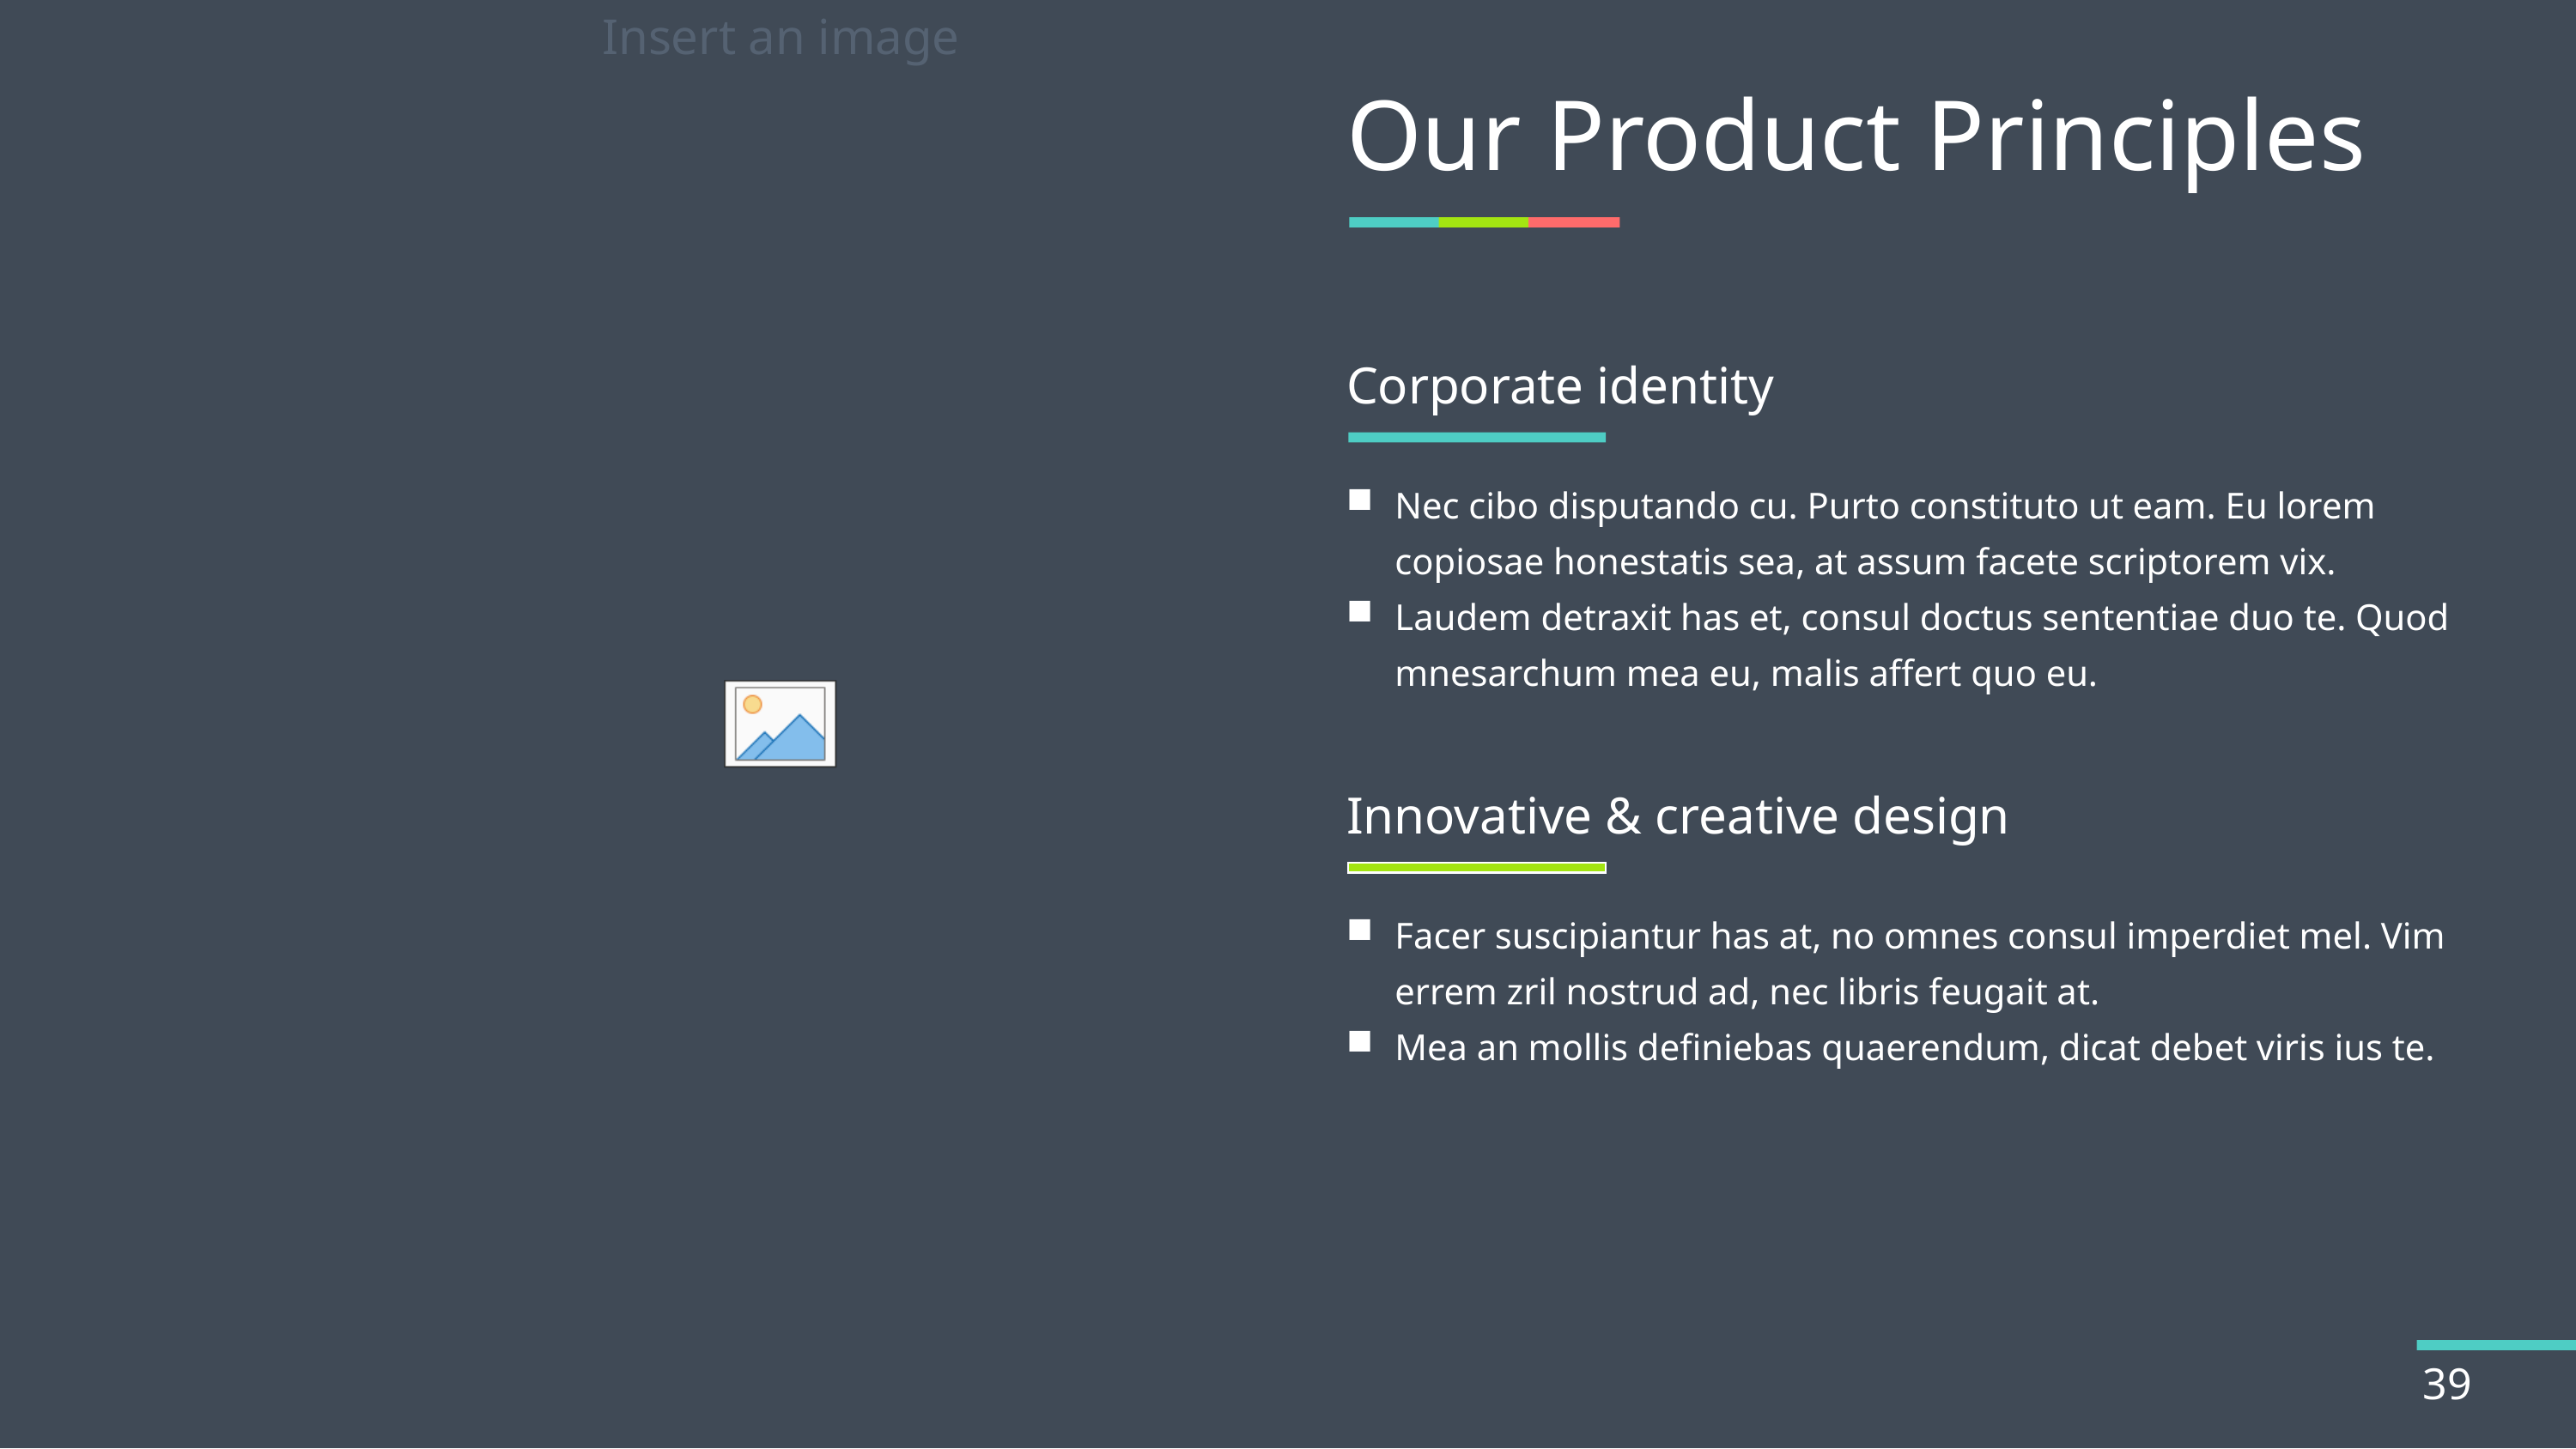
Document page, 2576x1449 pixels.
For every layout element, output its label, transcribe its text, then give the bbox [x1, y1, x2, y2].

list Corporate identity [1562, 331, 2512, 437]
list Innovative & creative design [1562, 761, 2512, 867]
list Nec cibo disputando cu. Purto constituto ut eam. Eu lorem copiosae honestatis sea, at assum facete scriptorem vix. Laudem detraxit has et, consul doctus sententiae duo te. Quod mnesarchum mea eu, malis affert quo eu. [1562, 464, 2512, 706]
slide_number 39 [2409, 1351, 2576, 1421]
title Our Product Principles [1562, 49, 2512, 230]
list Facer suscipiantur has at, no omnes consul imperdiet mel. Vim errem zril nostrud ad, nec libris feugait at. Mea an mollis definiebas quaerendum, dicat debet viris ius te. [1562, 894, 2512, 1137]
picture [0, 0, 1562, 1449]
